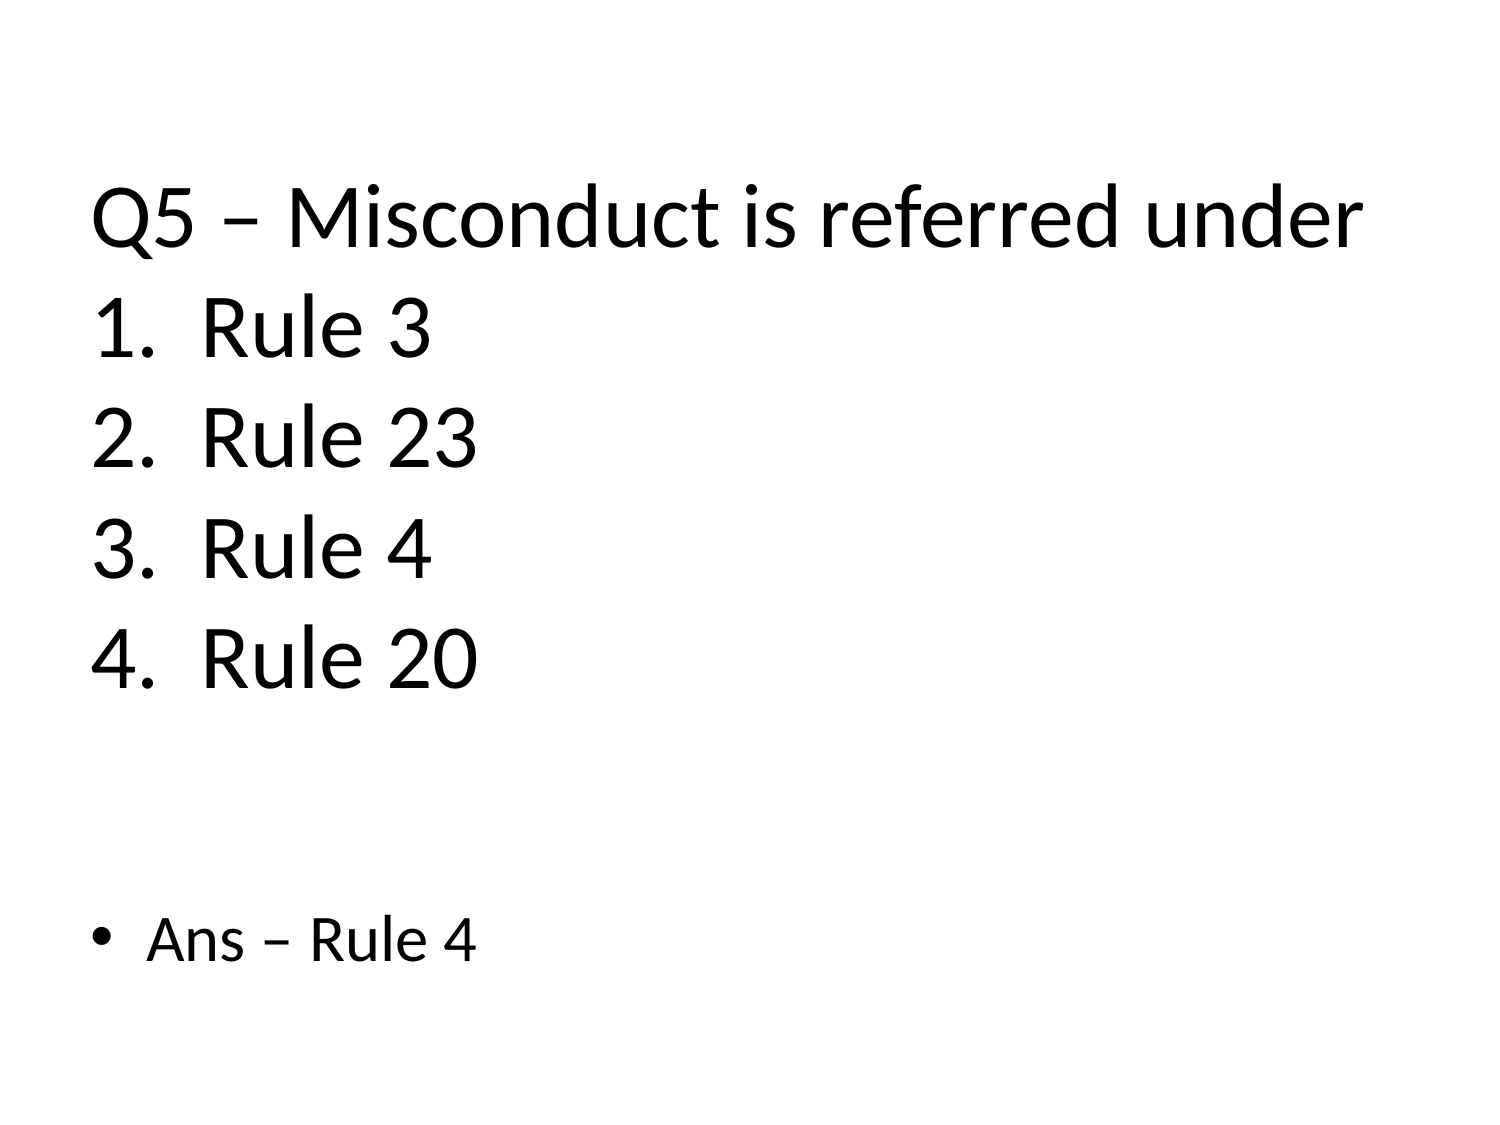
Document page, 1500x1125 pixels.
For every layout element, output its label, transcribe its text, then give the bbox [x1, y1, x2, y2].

title Q5 – Misconduct is referred under 1. Rule 3 2. Rule 23 3. Rule 4 4. Rule 20 [75, 37, 1425, 825]
list Ans – Rule 4 [75, 887, 1425, 1050]
